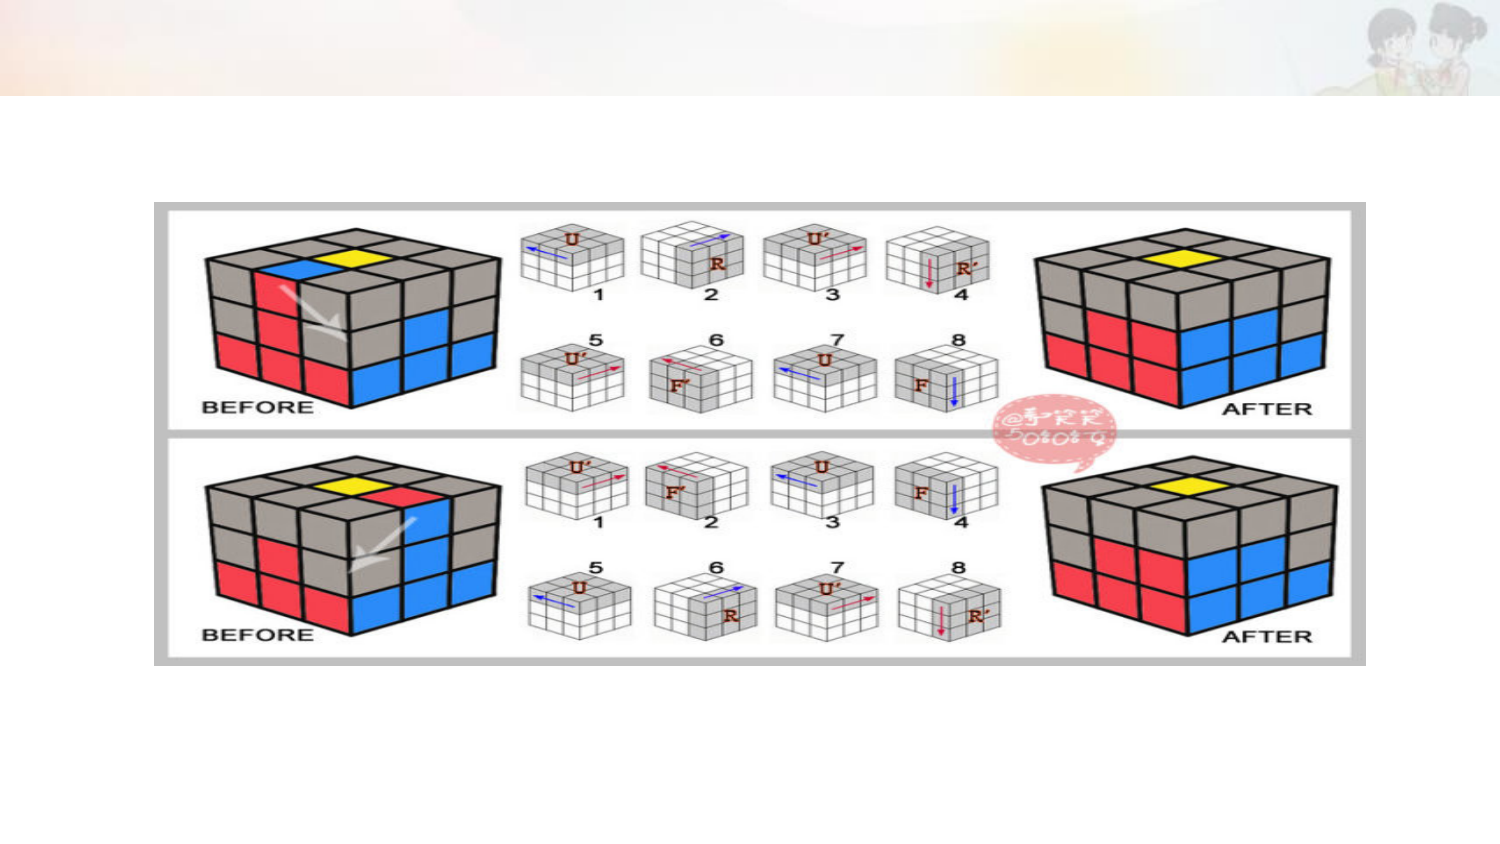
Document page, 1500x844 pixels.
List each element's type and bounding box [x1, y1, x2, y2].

picture [154, 202, 1366, 666]
picture [0, 0, 1500, 96]
